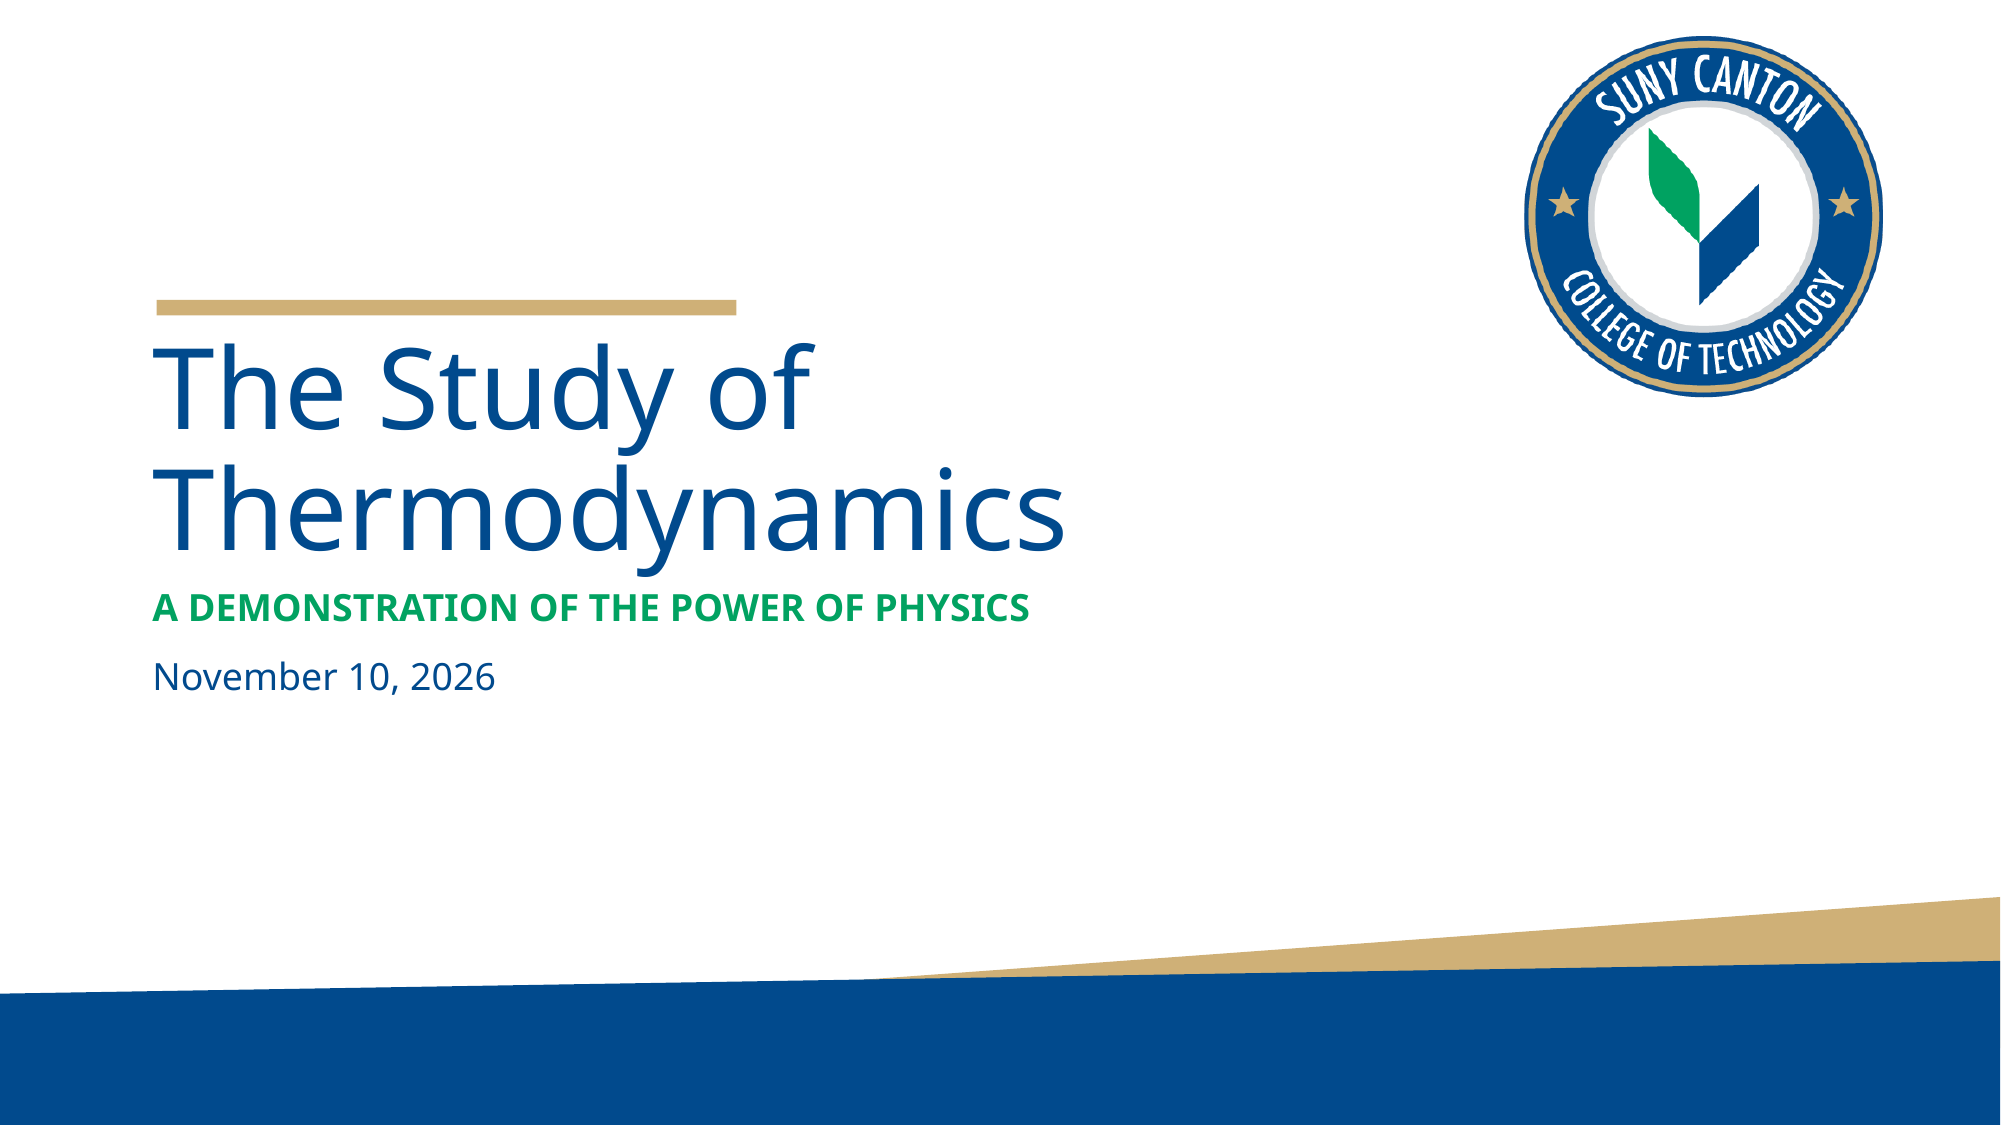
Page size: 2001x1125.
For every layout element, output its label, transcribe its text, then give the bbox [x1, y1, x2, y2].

picture [1505, 22, 1902, 411]
list A DEMONSTRATION OF THE POWER OF PHYSICS [137, 582, 1649, 642]
title The Study of Thermodynamics [137, 345, 1268, 563]
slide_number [137, 648, 588, 709]
